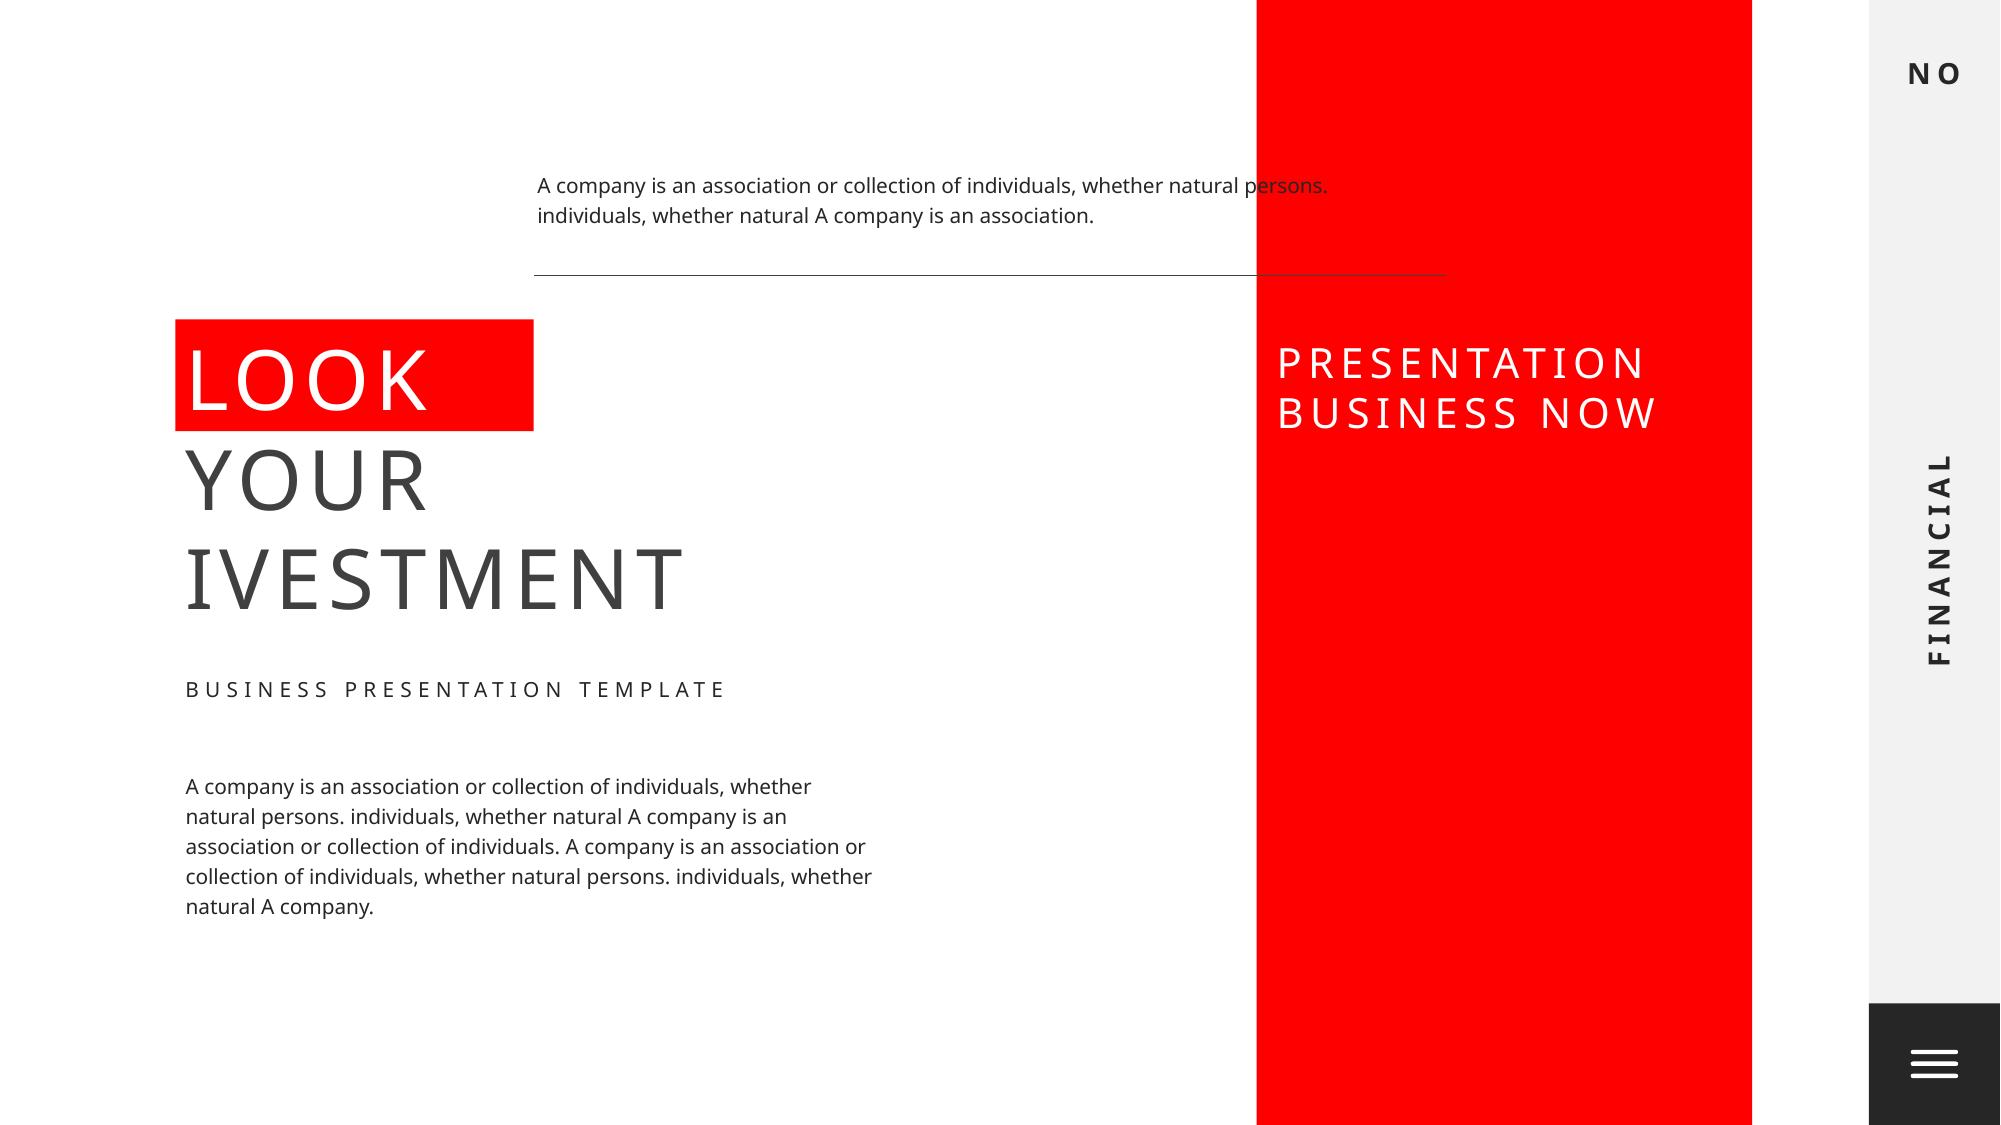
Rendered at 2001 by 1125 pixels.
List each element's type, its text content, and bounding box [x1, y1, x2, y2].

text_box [1868, 0, 2000, 1125]
text_box A company is an association or collection of individuals, whether natural persons. individuals, whether natural A company is an association. [522, 160, 1446, 248]
text_box LOOK YOUR IVESTMENT [170, 319, 875, 635]
text_box BUSINESS PRESENTATION TEMPLATE [170, 669, 875, 710]
picture [1057, 527, 1711, 971]
text_box PRESENTATION BUSINESS NOW [1261, 329, 1747, 445]
text_box [1256, 0, 1753, 1125]
text_box A company is an association or collection of individuals, whether natural persons. individuals, whether natural A company is an association or collection of individuals. A company is an association or collection of individuals, whether natural persons. individuals, whether natural A company. [170, 761, 898, 849]
